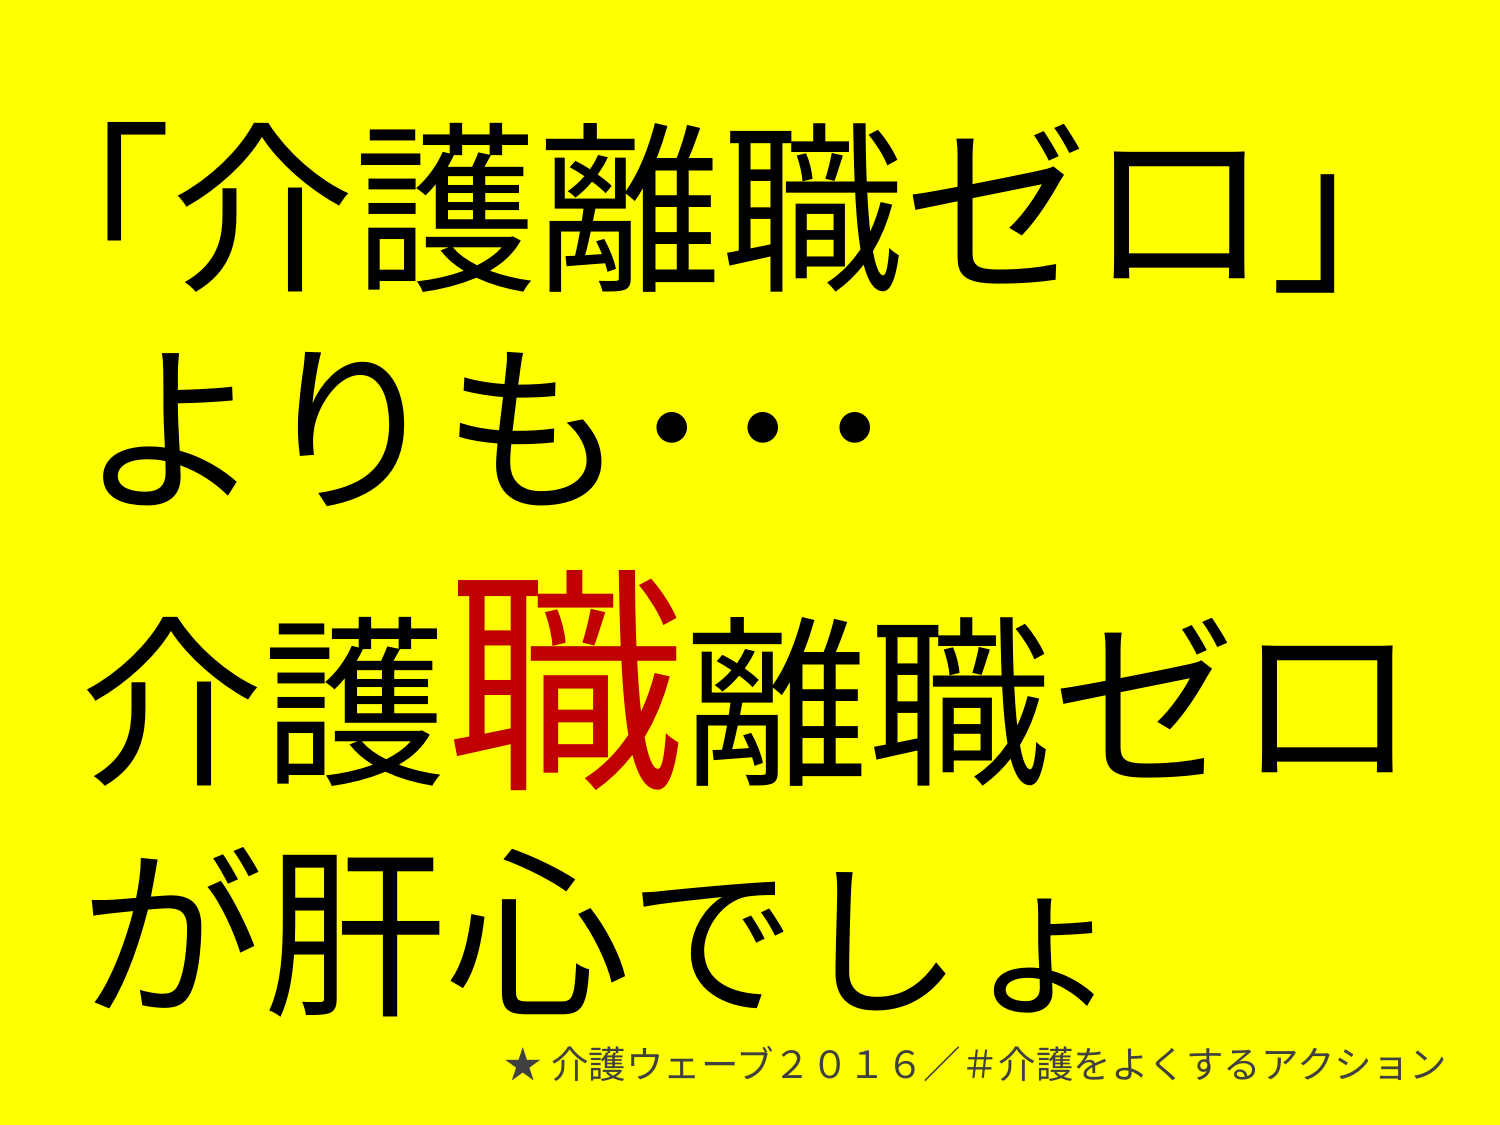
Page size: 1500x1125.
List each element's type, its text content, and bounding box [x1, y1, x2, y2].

text_box ｢介護離職ゼロ｣ よりも･･･ [64, 78, 1500, 551]
title 介護職離職ゼロ が肝心でしょ [64, 551, 1500, 1021]
text_box ★介護ウェーブ２０１６／＃介護をよくするアクション [490, 1033, 1500, 1094]
